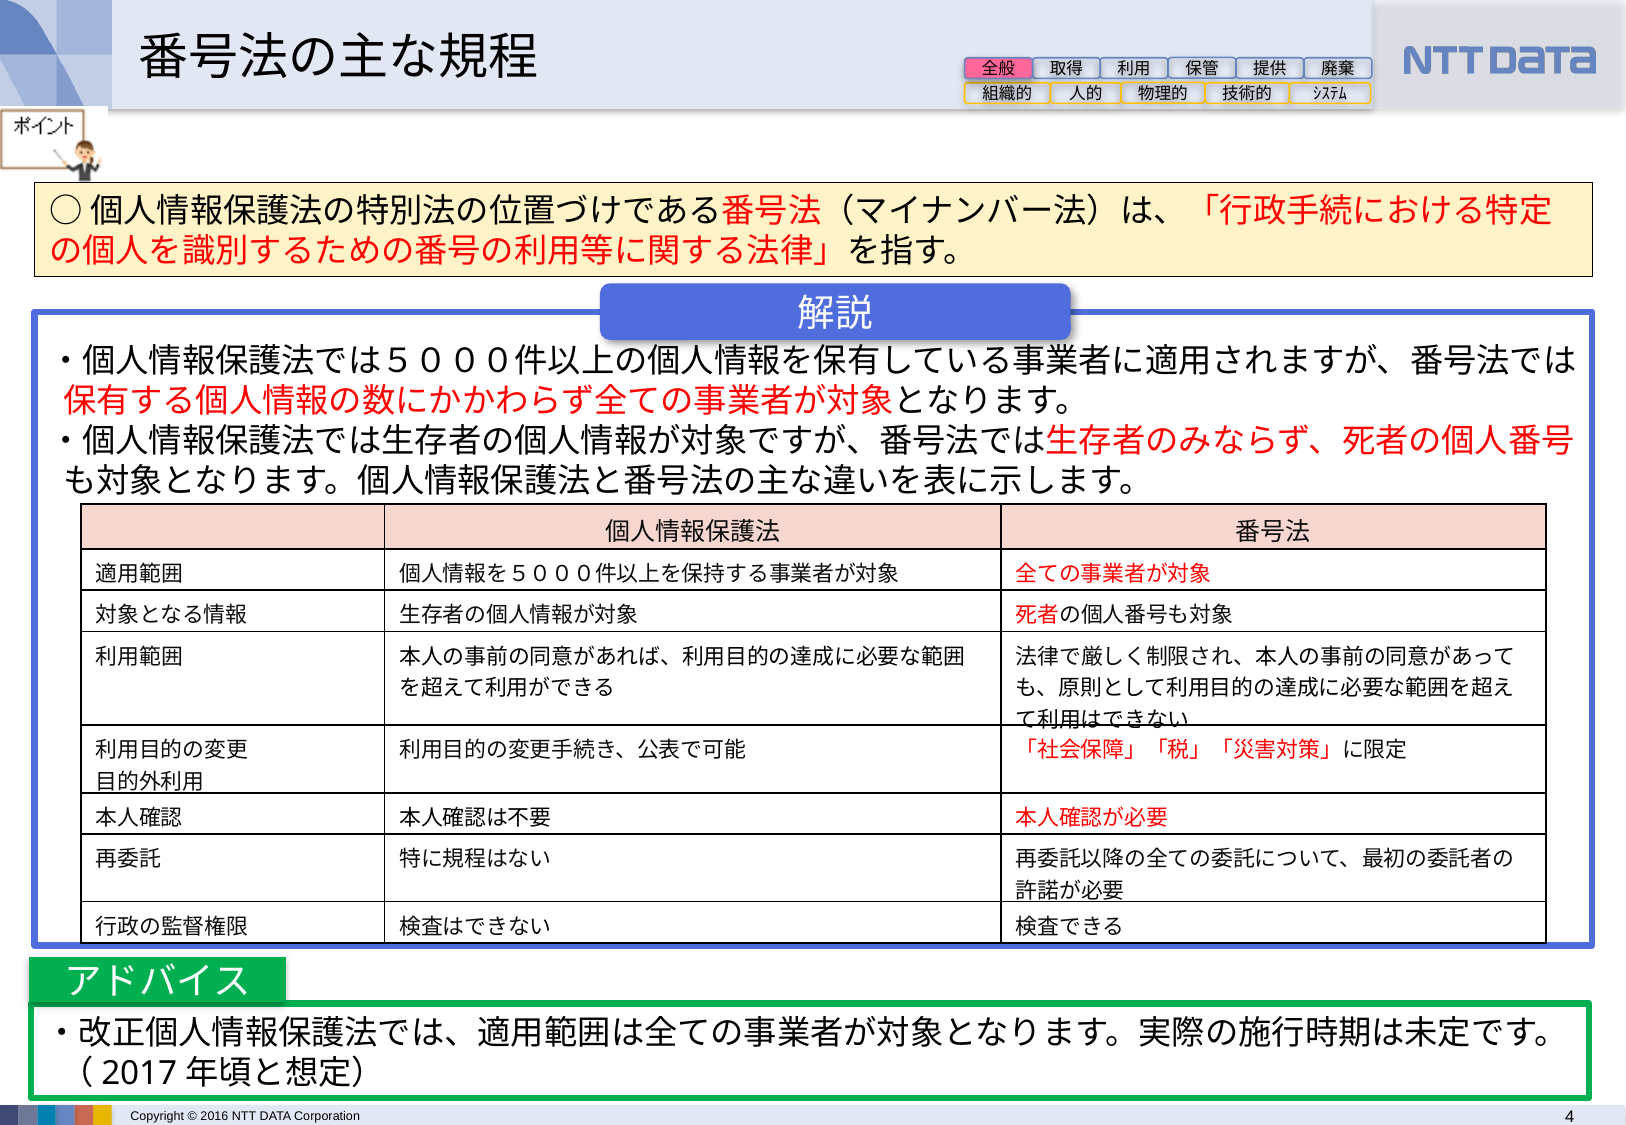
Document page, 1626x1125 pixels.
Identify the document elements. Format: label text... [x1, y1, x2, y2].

table_cell 検査できる [1002, 902, 1545, 942]
table_cell 利用範囲 [82, 632, 384, 724]
table_cell 適用範囲 [82, 550, 384, 589]
title 番号法の主な規程 [110, 0, 1363, 110]
table_header 番号法 [1002, 505, 1545, 548]
table_cell 全ての事業者が対象 [1002, 550, 1545, 589]
table_cell 生存者の個人情報が対象 [385, 591, 1000, 631]
table_cell 本人確認が必要 [1002, 794, 1545, 833]
text_box 解説 [600, 283, 1071, 340]
table_cell 特に規程はない [385, 835, 1000, 901]
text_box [964, 57, 1373, 104]
text_box ○個人情報保護法の特別法の位置づけである番号法（マイナンバー法）は、「行政手続における特定の個人を識別するための番号の利用等に関する法律」を指す。 [34, 182, 1593, 277]
text_box ・改正個人情報保護法では、適用範囲は全ての事業者が対象となります。実際の施行時期は未定です。（2017年頃と想定） [31, 1003, 1589, 1099]
table_cell 行政の監督権限 [82, 902, 384, 942]
picture [1404, 46, 1596, 74]
table_header [82, 505, 384, 548]
table_cell 対象となる情報 [82, 591, 384, 631]
table_cell 再委託 [82, 835, 384, 901]
table_cell 再委託以降の全ての委託について、最初の委託者の許諾が必要 [1002, 835, 1545, 901]
table_cell 死者の個人番号も対象 [1002, 591, 1545, 631]
table_cell 個人情報を５０００件以上を保持する事業者が対象 [385, 550, 1000, 589]
table_cell 利用目的の変更手続き、公表で可能 [385, 726, 1000, 792]
table_cell 法律で厳しく制限され、本人の事前の同意があっても、原則として利用目的の達成に必要な範囲を超えて利用はできない [1002, 632, 1545, 724]
picture [0, 0, 110, 194]
text_box ・個人情報保護法では５０００件以上の個人情報を保有している事業者に適用されますが、番号法では保有する個人情報の数にかかわらず全ての事業者が対象となります。 ・個人情報保護法では生存者の個人情報が対象ですが、番号法では生存者のみならず、死者の個人番号も対象となります。個人情報保護法と番号法の主な違いを表に示します。 [34, 311, 1593, 946]
table_cell 検査はできない [385, 902, 1000, 942]
text_box アドバイス [29, 957, 286, 1002]
table_header 個人情報保護法 [385, 505, 1000, 548]
table_cell 利用目的の変更 目的外利用 [82, 726, 384, 792]
table_cell 本人の事前の同意があれば、利用目的の達成に必要な範囲を超えて利用ができる [385, 632, 1000, 724]
table_cell 本人確認は不要 [385, 794, 1000, 833]
table_cell 「社会保障」「税」「災害対策」に限定 [1002, 726, 1545, 792]
table_cell 本人確認 [82, 794, 384, 833]
